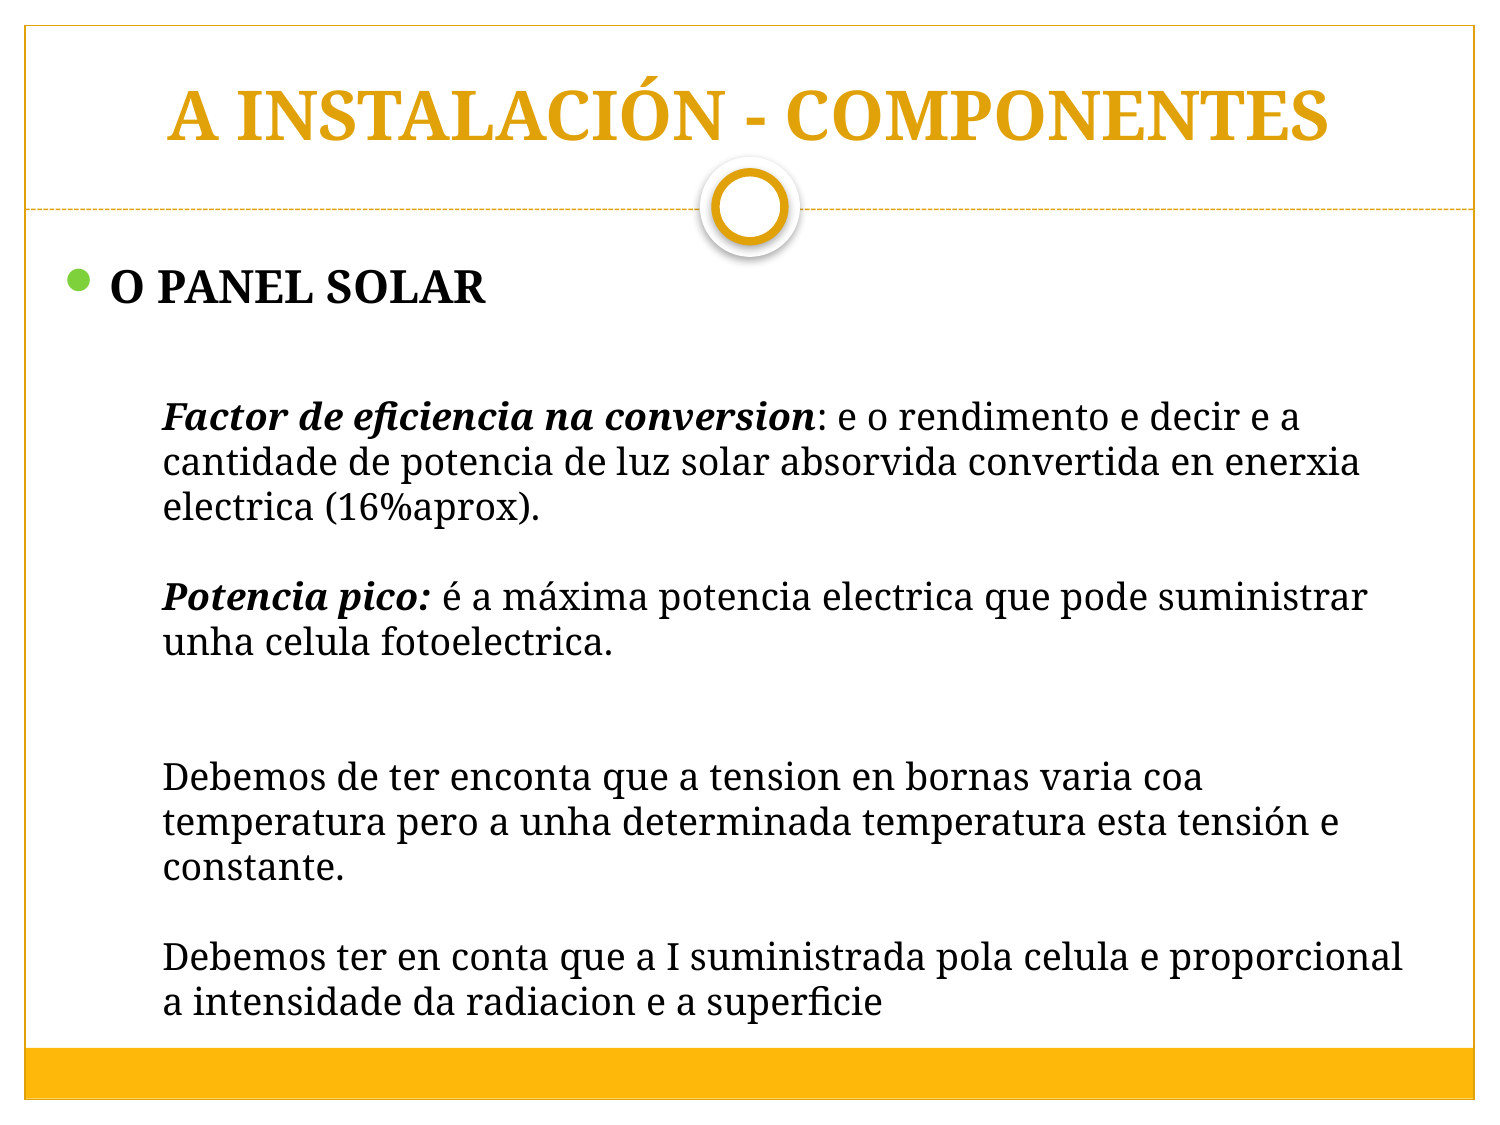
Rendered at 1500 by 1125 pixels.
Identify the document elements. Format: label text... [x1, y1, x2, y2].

title A INSTALACIÓN - COMPONENTES [49, 37, 1450, 162]
list O PANEL SOLAR [49, 250, 1445, 1001]
